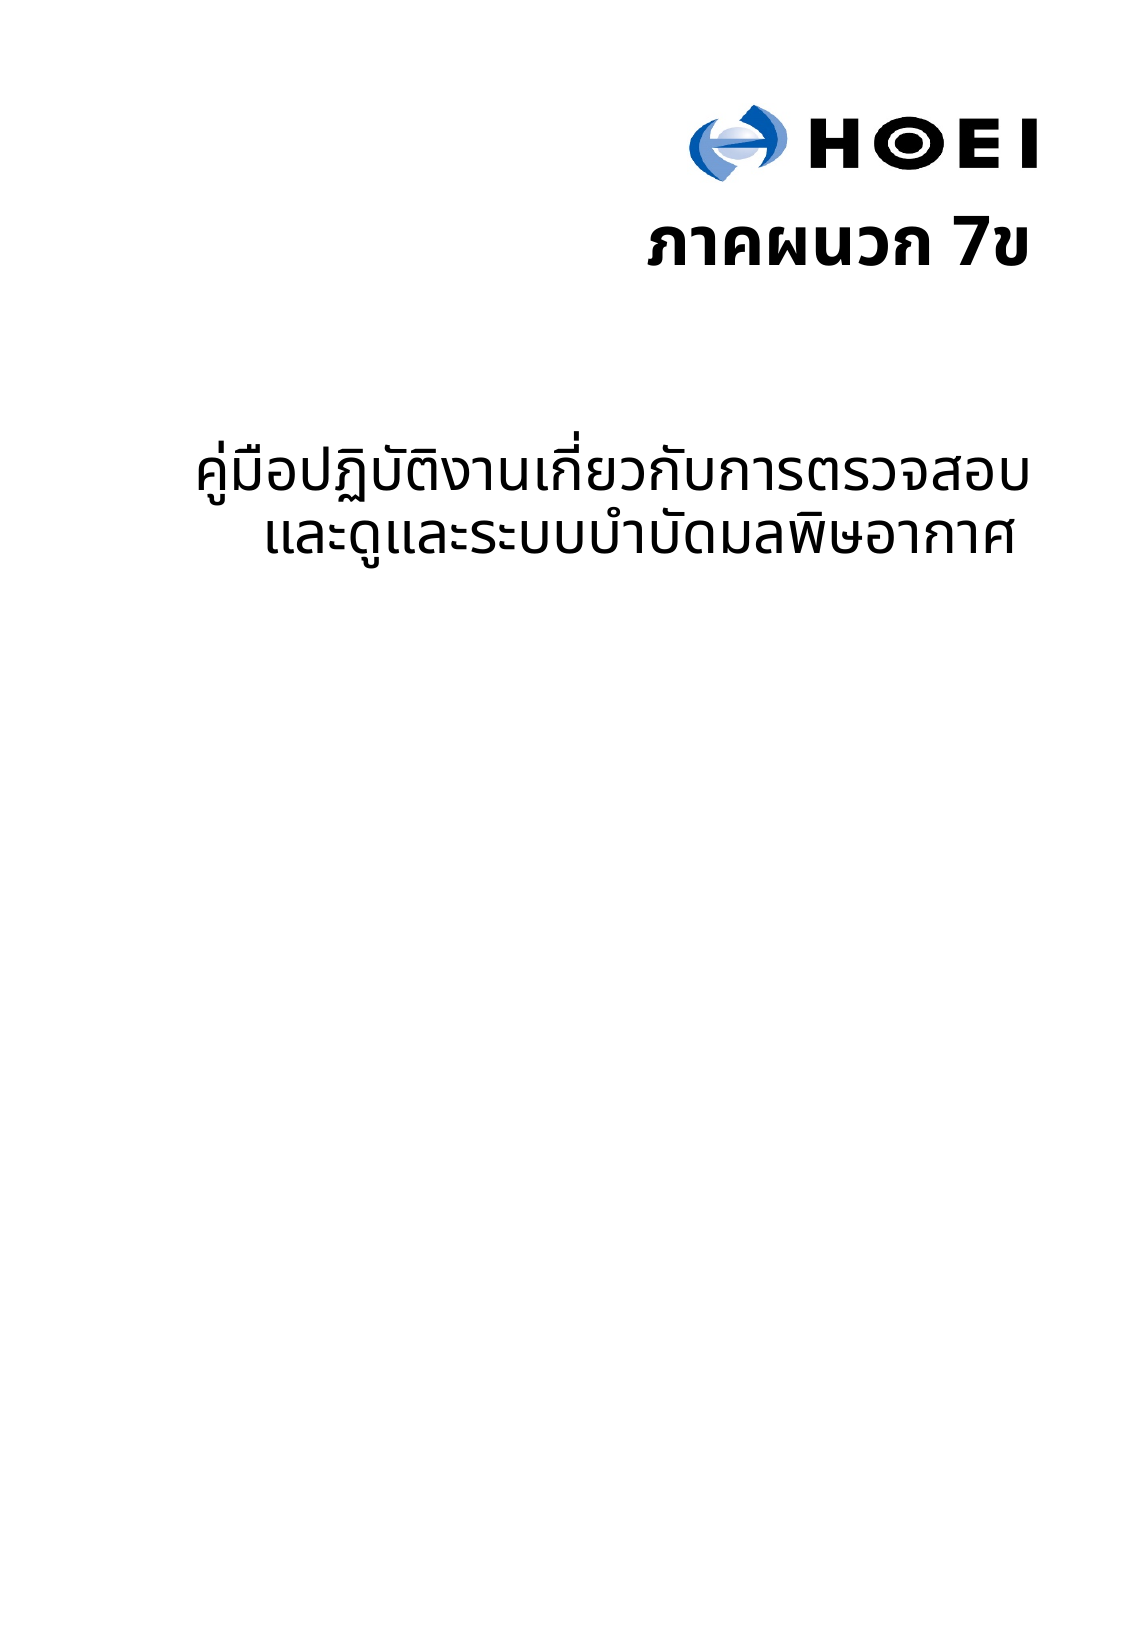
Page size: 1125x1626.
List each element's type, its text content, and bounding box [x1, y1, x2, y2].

title ภาคผนวก 7ข [77, 86, 1048, 401]
picture [687, 103, 1038, 183]
list คู่มือปฏิบัติงานเกี่ยวกับการตรวจสอบ และดูและระบบบำบัดมลพิษอากาศ [77, 432, 1048, 1464]
